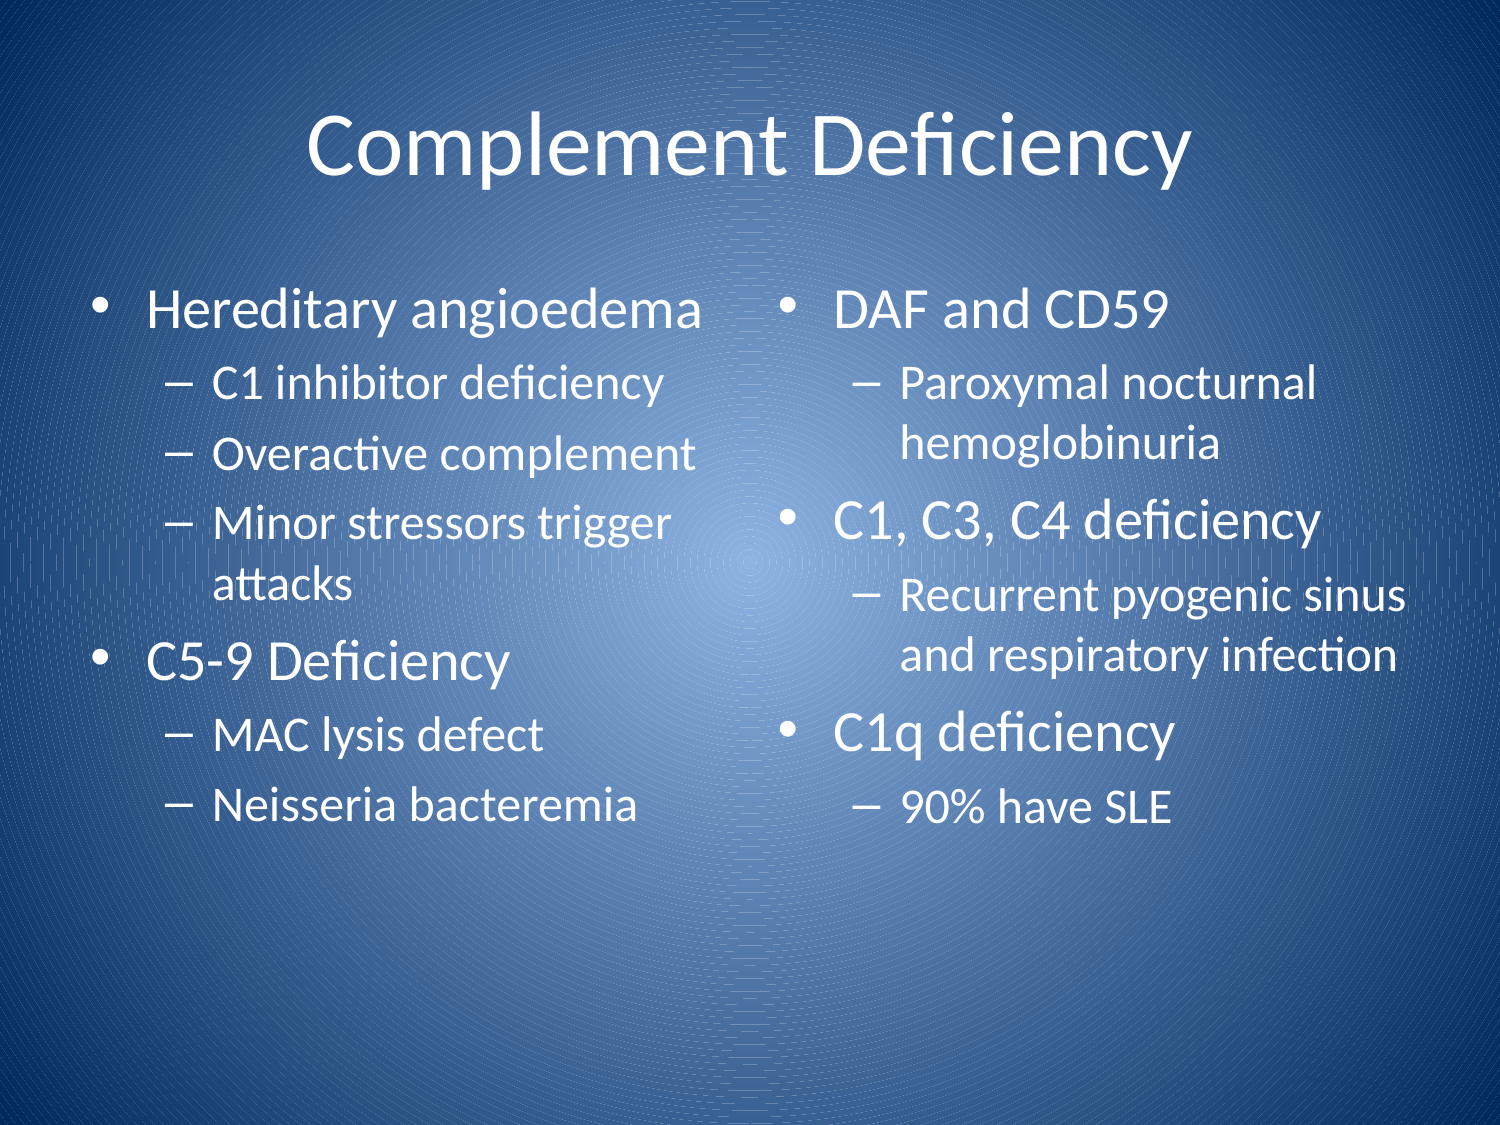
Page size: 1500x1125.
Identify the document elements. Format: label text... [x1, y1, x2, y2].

title Complement Deficiency [75, 45, 1425, 233]
list DAF and CD59 Paroxymal nocturnal hemoglobinuria C1, C3, C4 deficiency Recurrent pyogenic sinus and respiratory infection C1q deficiency 90% have SLE [762, 262, 1425, 1005]
list Hereditary angioedema C1 inhibitor deficiency Overactive complement Minor stressors trigger attacks C5-9 Deficiency MAC lysis defect Neisseria bacteremia [75, 262, 738, 1005]
